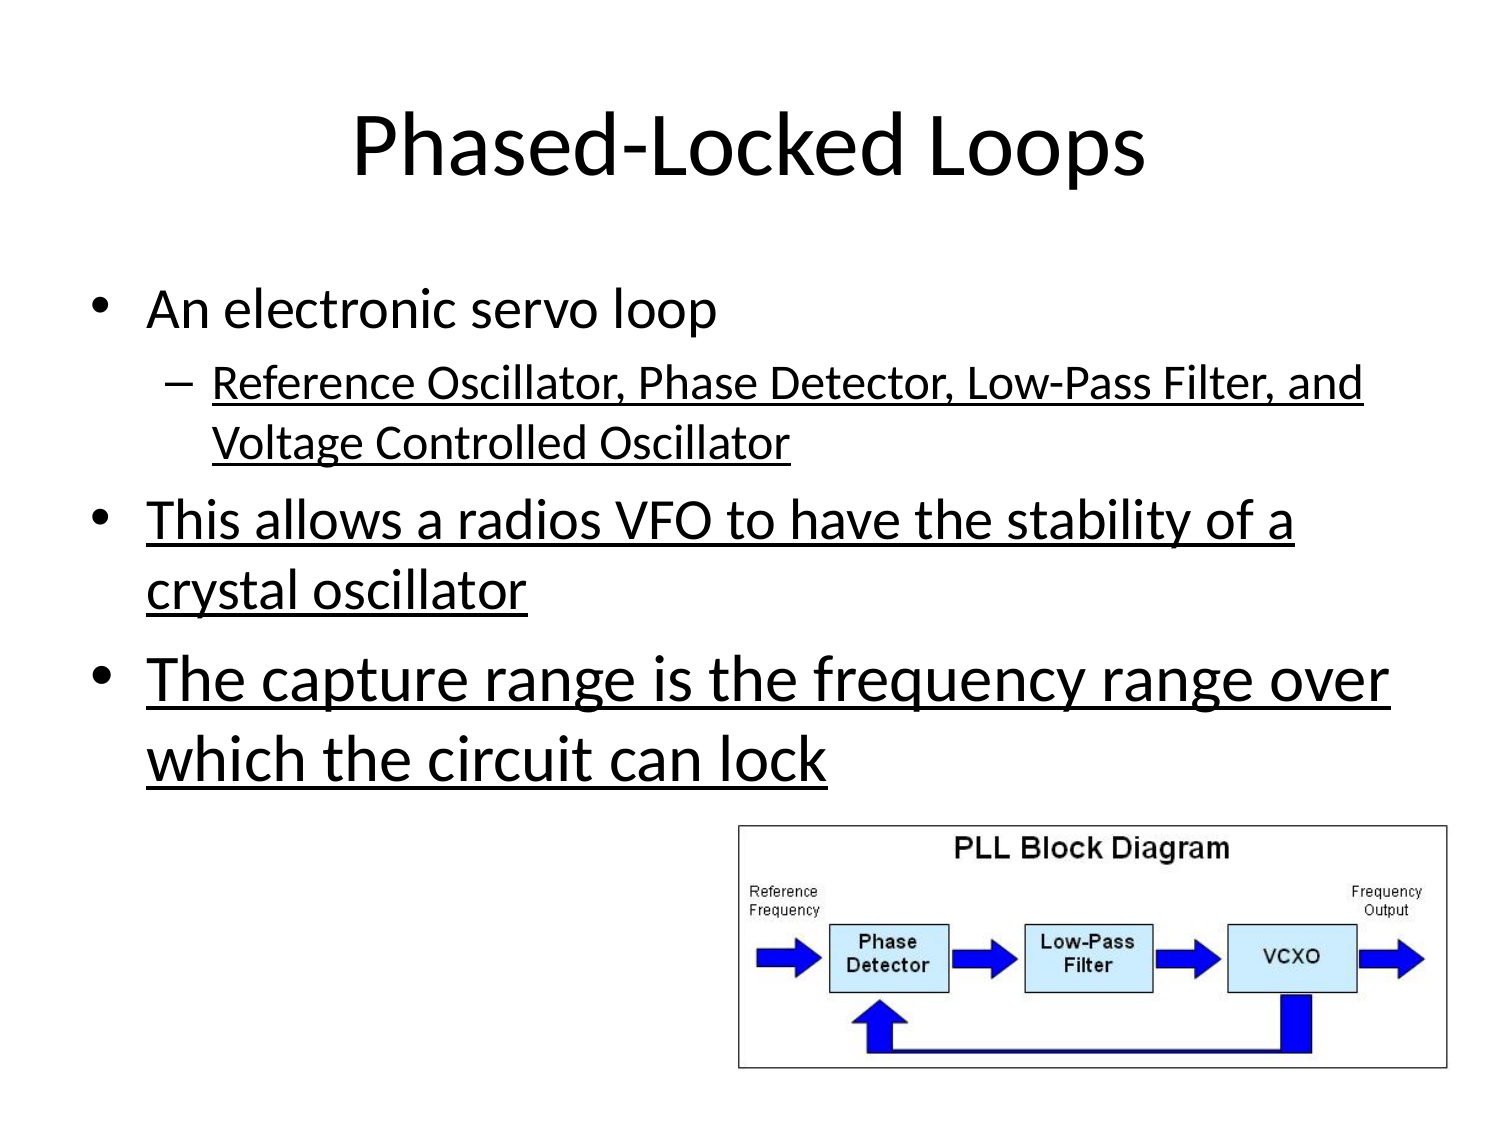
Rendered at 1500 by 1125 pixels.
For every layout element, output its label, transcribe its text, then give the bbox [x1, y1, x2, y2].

title Phased-Locked Loops [75, 45, 1425, 233]
picture [737, 824, 1451, 1071]
list An electronic servo loop Reference Oscillator, Phase Detector, Low-Pass Filter, and Voltage Controlled Oscillator This allows a radios VFO to have the stability of a crystal oscillator The capture range is the frequency range over which the circuit can lock [75, 262, 1425, 1005]
